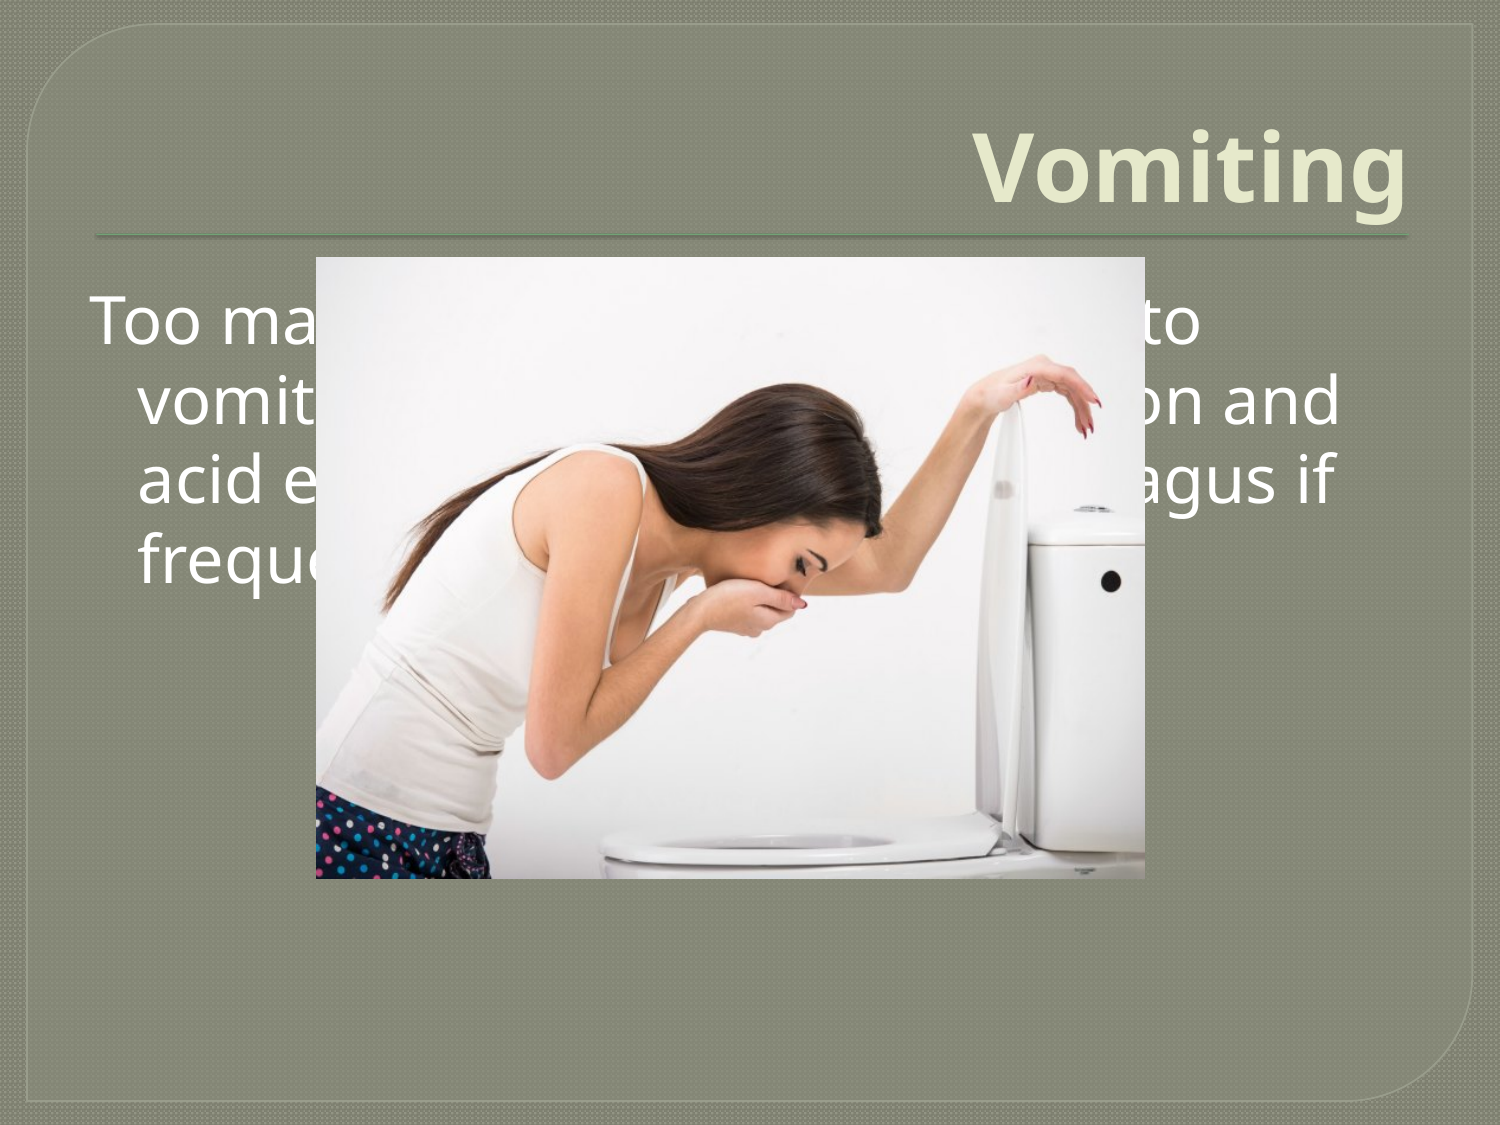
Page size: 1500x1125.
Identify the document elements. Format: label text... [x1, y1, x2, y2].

list Too many energy drinks can lead to vomiting. This causes dehydration and acid erosion of teeth and esophagus if frequent. [75, 270, 1425, 1013]
title Vomiting [75, 41, 1425, 230]
picture [316, 257, 1145, 880]
